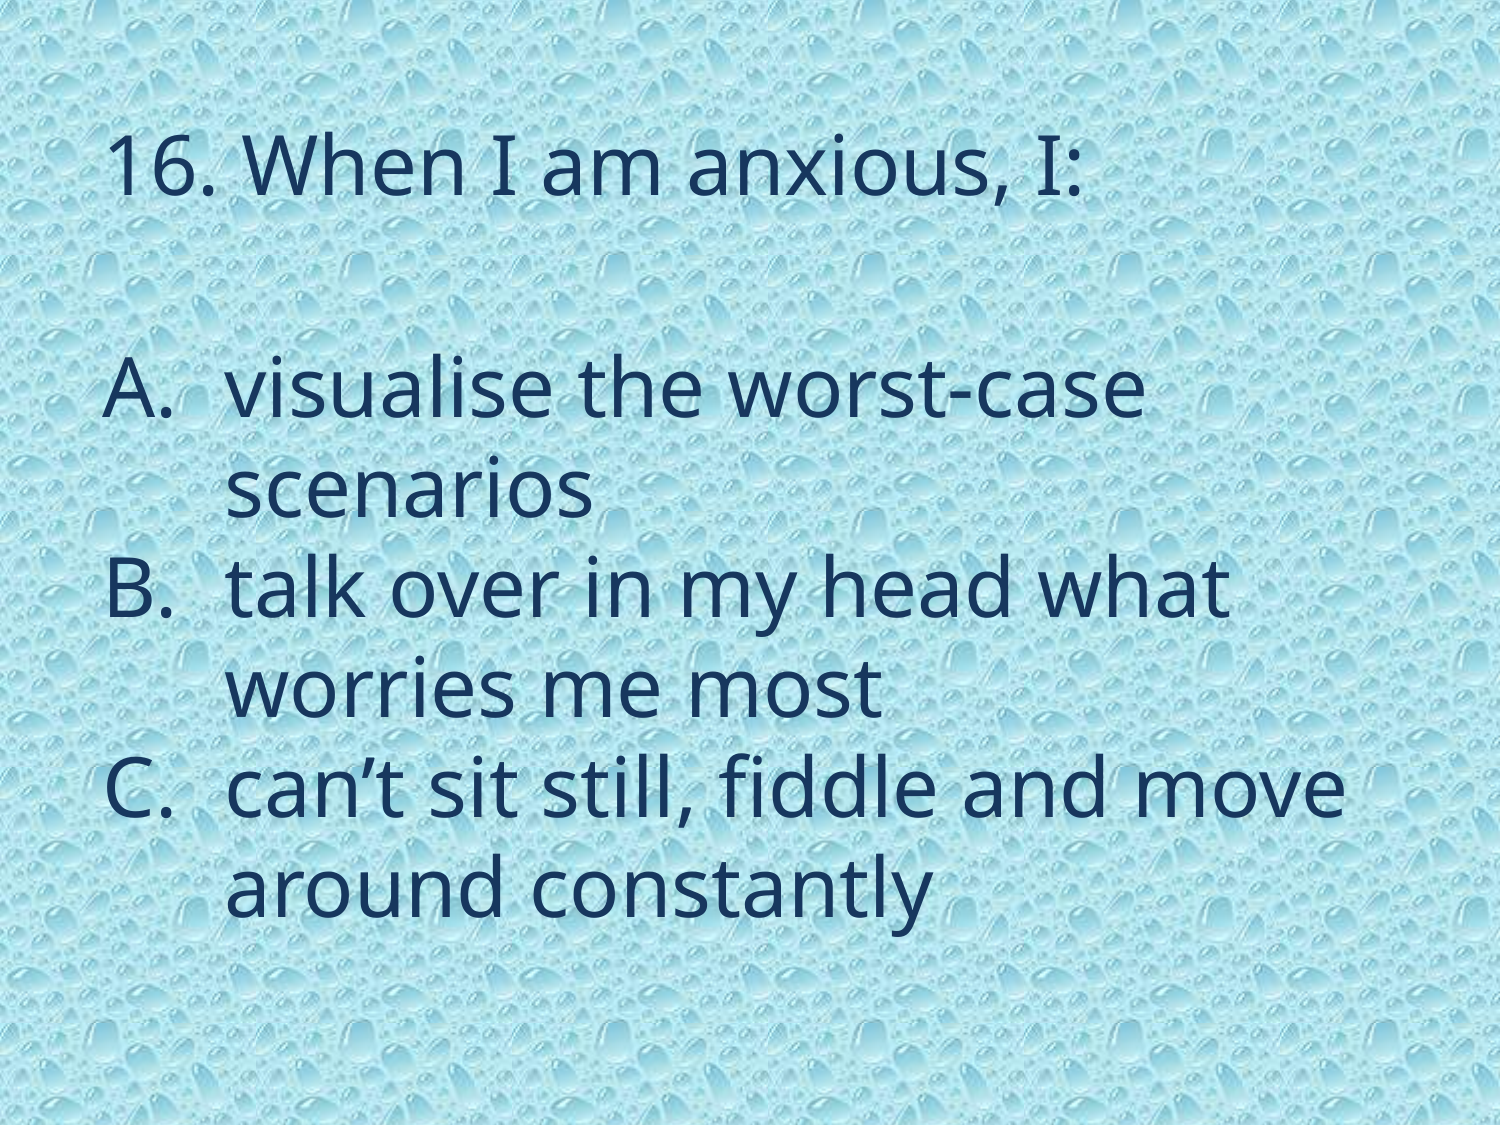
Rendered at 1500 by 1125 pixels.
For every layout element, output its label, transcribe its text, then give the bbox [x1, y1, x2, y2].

text_box 16. When I am anxious, I: visualise the worst-case scenarios talk over in my head what worries me most can’t sit still, fiddle and move around constantly [87, 104, 1413, 942]
picture [0, 0, 1500, 1125]
